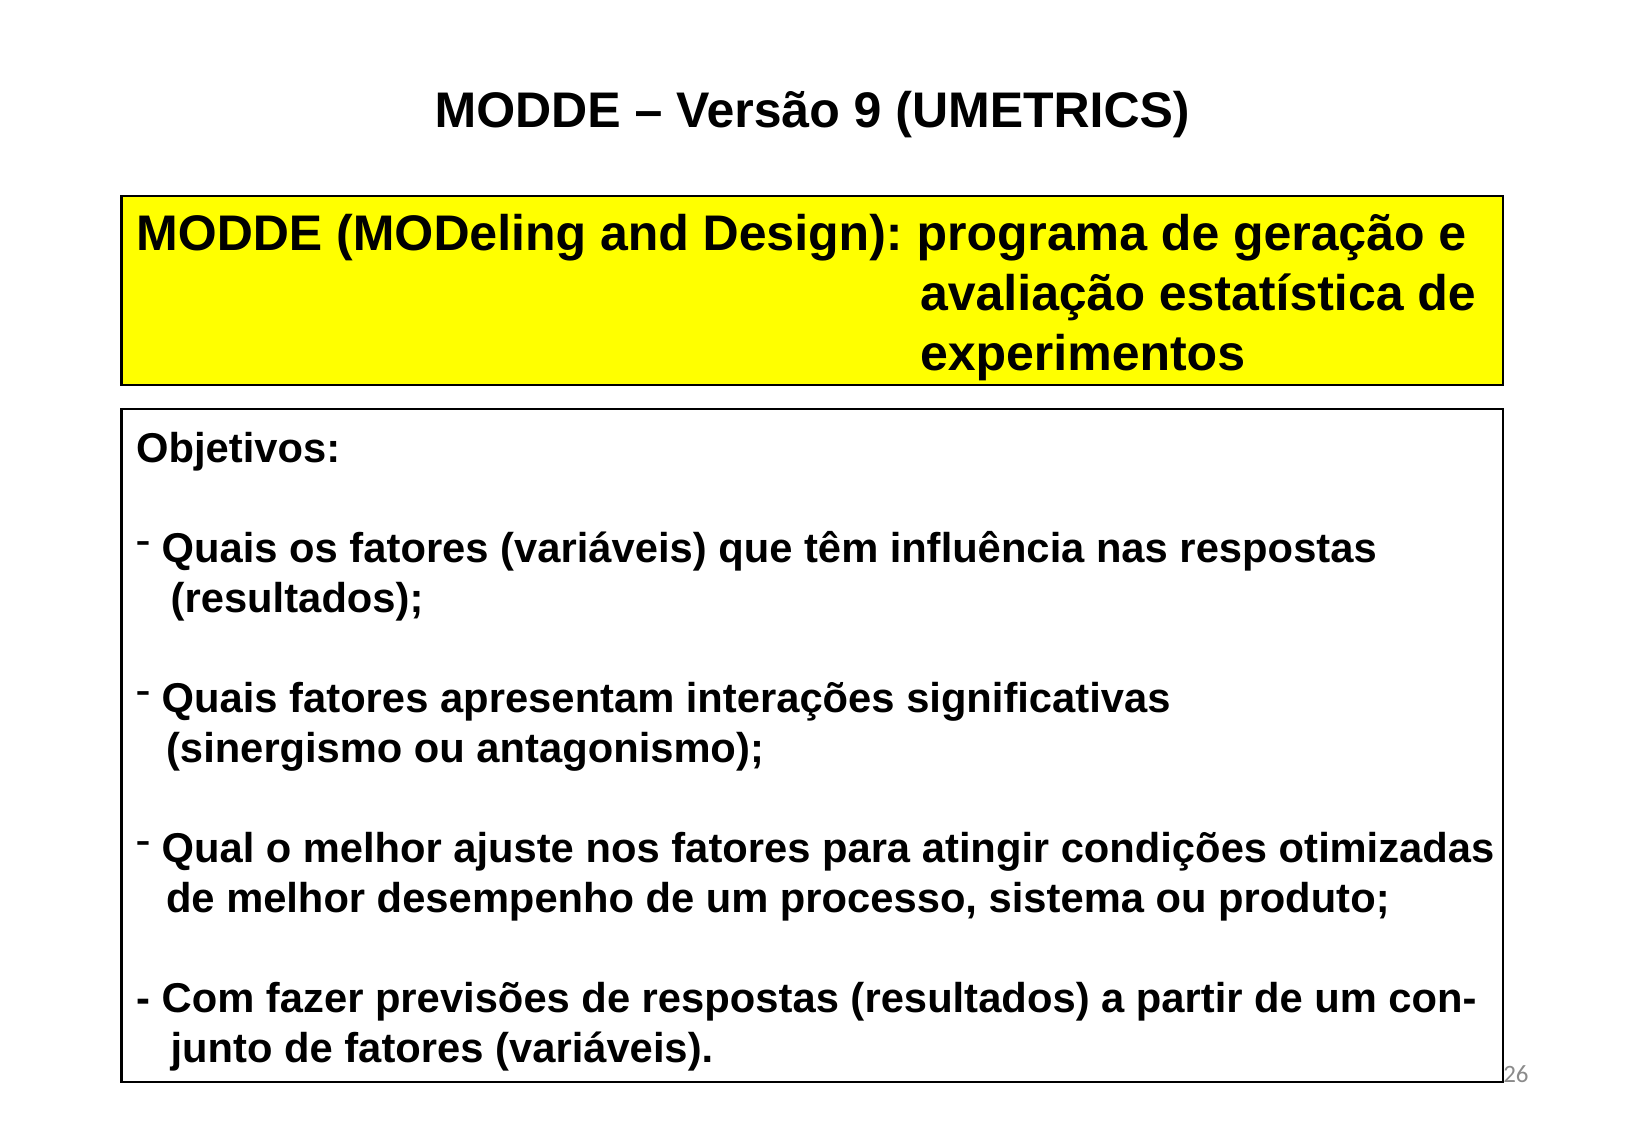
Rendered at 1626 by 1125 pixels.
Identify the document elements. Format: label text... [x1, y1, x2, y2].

text_box Objetivos: Quais os fatores (variáveis) que têm influência nas respostas (resultados); Quais fatores apresentam interações significativas (sinergismo ou antagonismo); Qual o melhor ajuste nos fatores para atingir condições otimizadas de melhor desempenho de um processo, sistema ou produto; - Com fazer previsões de respostas (resultados) a partir de um con- junto de fatores (variáveis). [121, 408, 1504, 1083]
text_box MODDE (MODeling and Design): programa de geração e avaliação estatística de experimentos [121, 196, 1504, 386]
text_box MODDE – Versão 9 (UMETRICS) [428, 66, 1197, 149]
slide_number 26 [1164, 1042, 1544, 1103]
